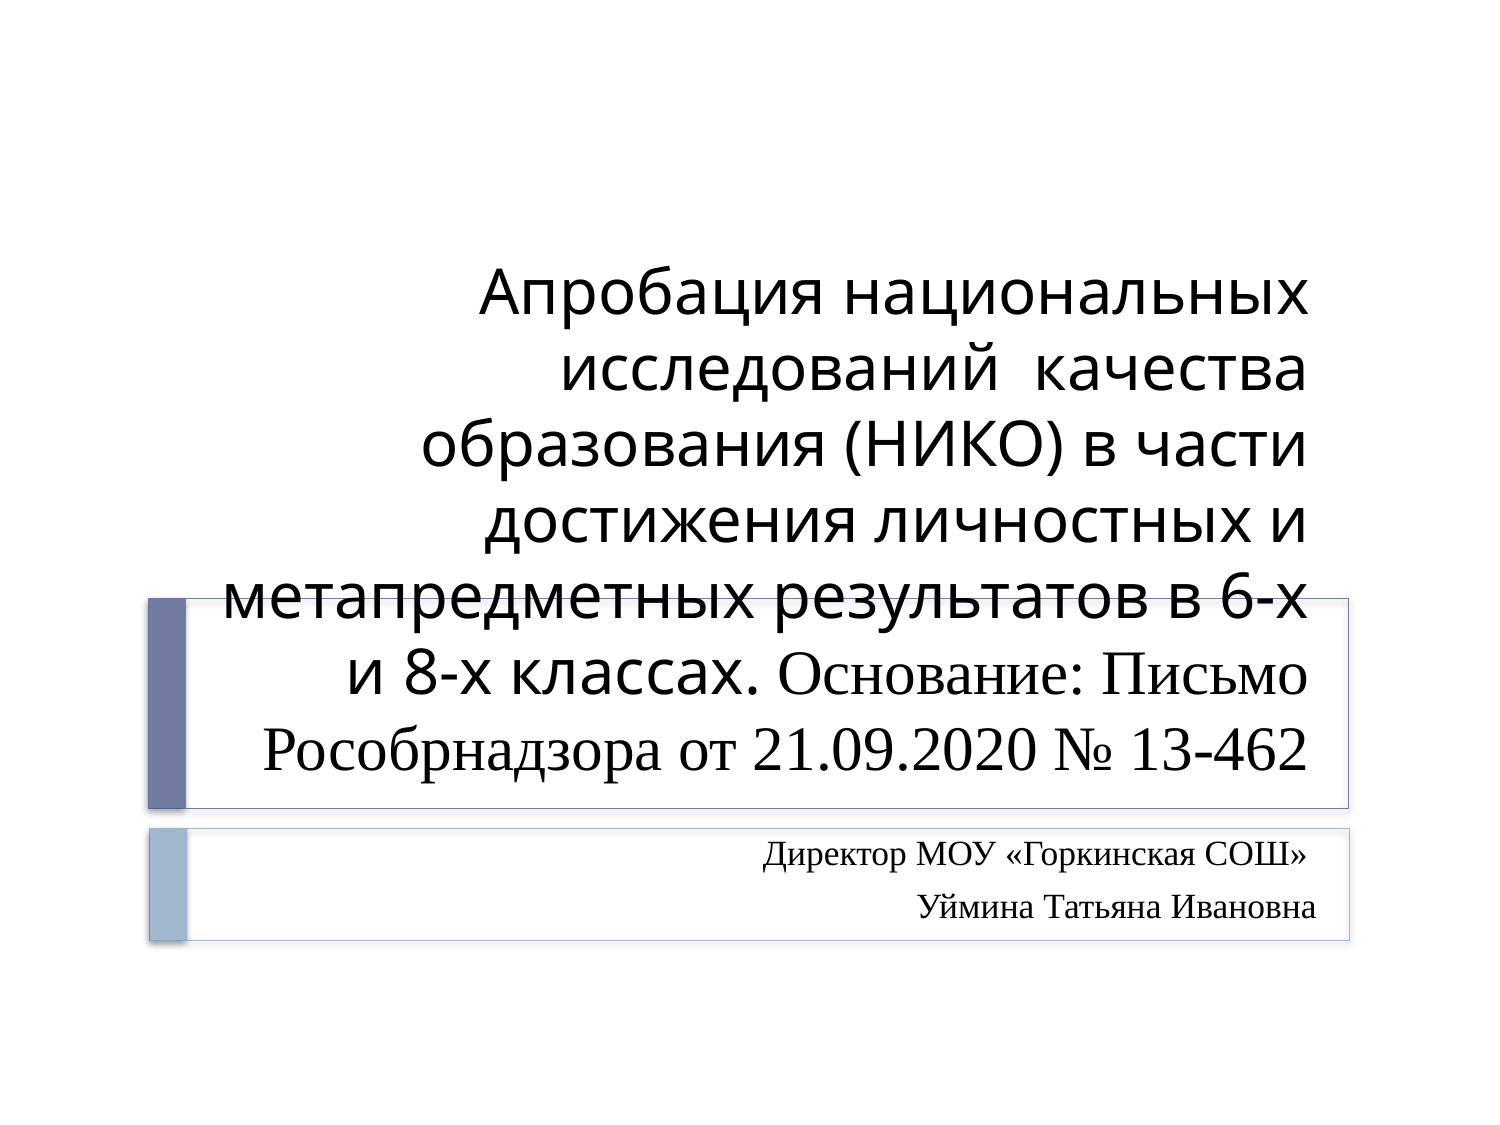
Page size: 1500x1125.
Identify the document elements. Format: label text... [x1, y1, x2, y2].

subtitle Директор МОУ «Горкинская СОШ» Уймина Татьяна Ивановна [206, 822, 1332, 934]
title Апробация национальных исследований качества образования (НИКО) в части достижения личностных и метапредметных результатов в 6-х и 8-х классах. Основание: Письмо Рособрнадзора от 21.09.2020 № 13-462 [200, 243, 1325, 800]
